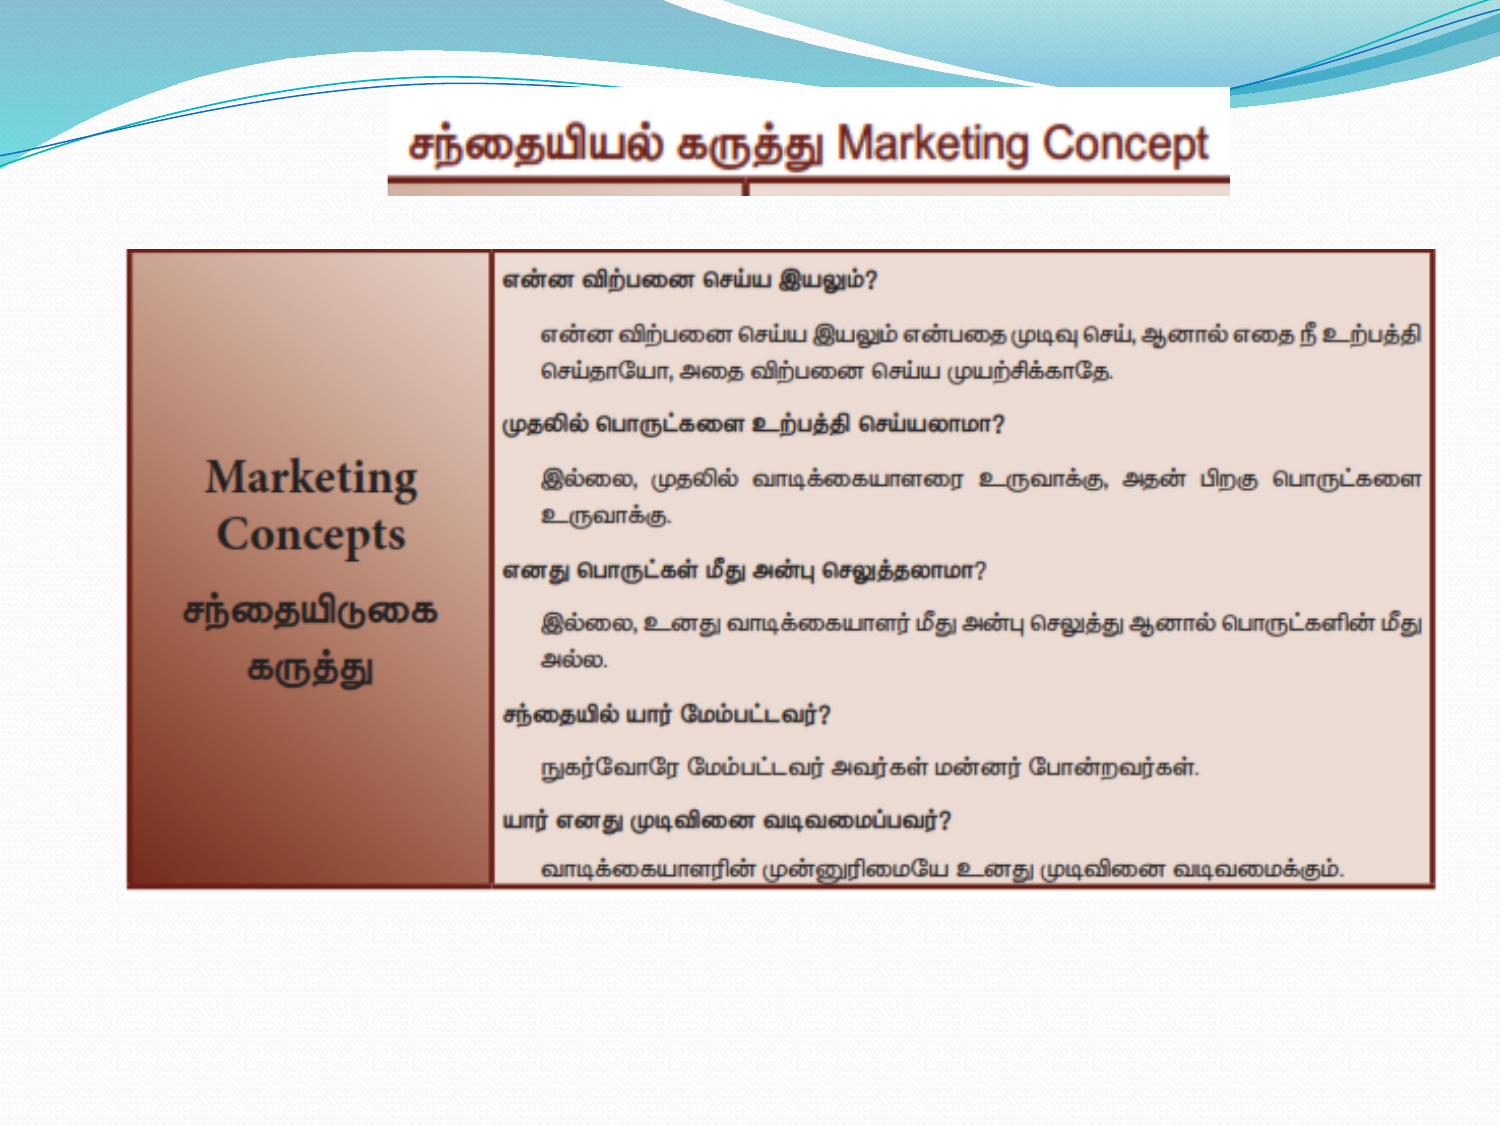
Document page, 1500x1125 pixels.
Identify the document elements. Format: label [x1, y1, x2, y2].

list [124, 249, 1442, 901]
picture [387, 87, 1231, 196]
